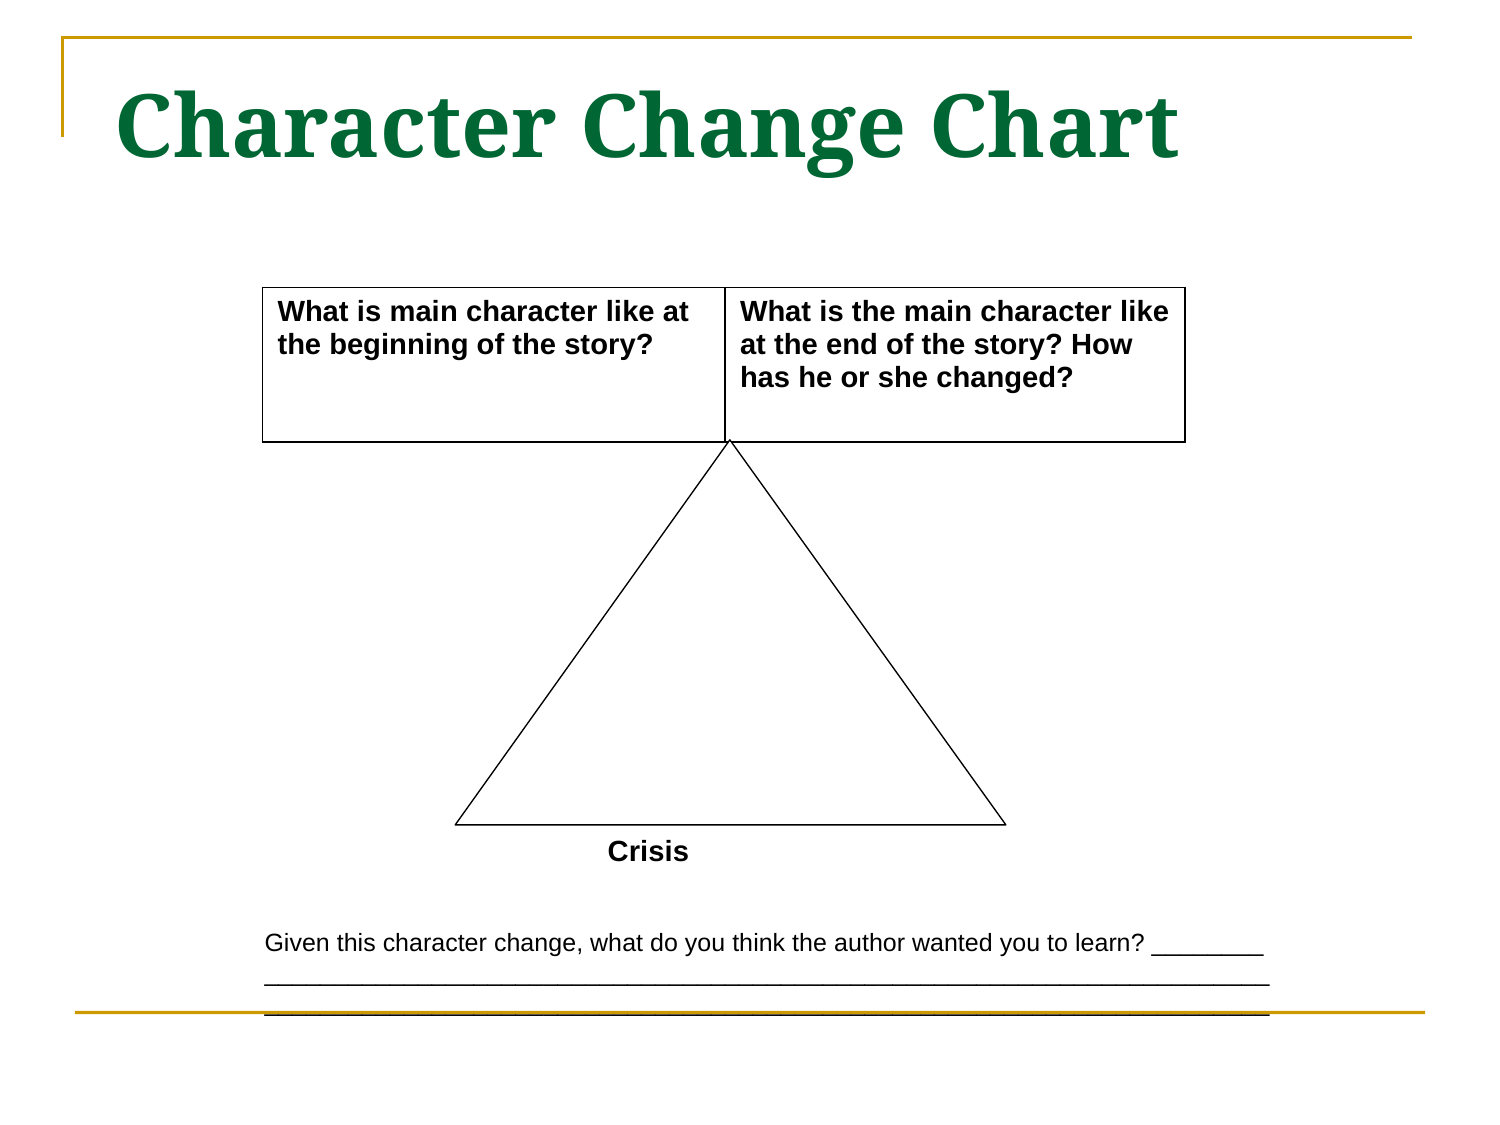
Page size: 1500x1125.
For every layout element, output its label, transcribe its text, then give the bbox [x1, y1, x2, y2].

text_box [399, 439, 1063, 837]
title Character Change Chart [99, 62, 1228, 226]
text_box Crisis Given this character change, what do you think the author wanted you to learn? ________ ________________________________________________________________________ ________________________________________________________________________ [249, 764, 1356, 1025]
table_header What is the main character like at the end of the story? How has he or she changed? [726, 288, 1184, 441]
table_header What is main character like at the beginning of the story? [263, 351, 724, 441]
table_header What is main character like at the beginning of the story? [263, 288, 724, 349]
